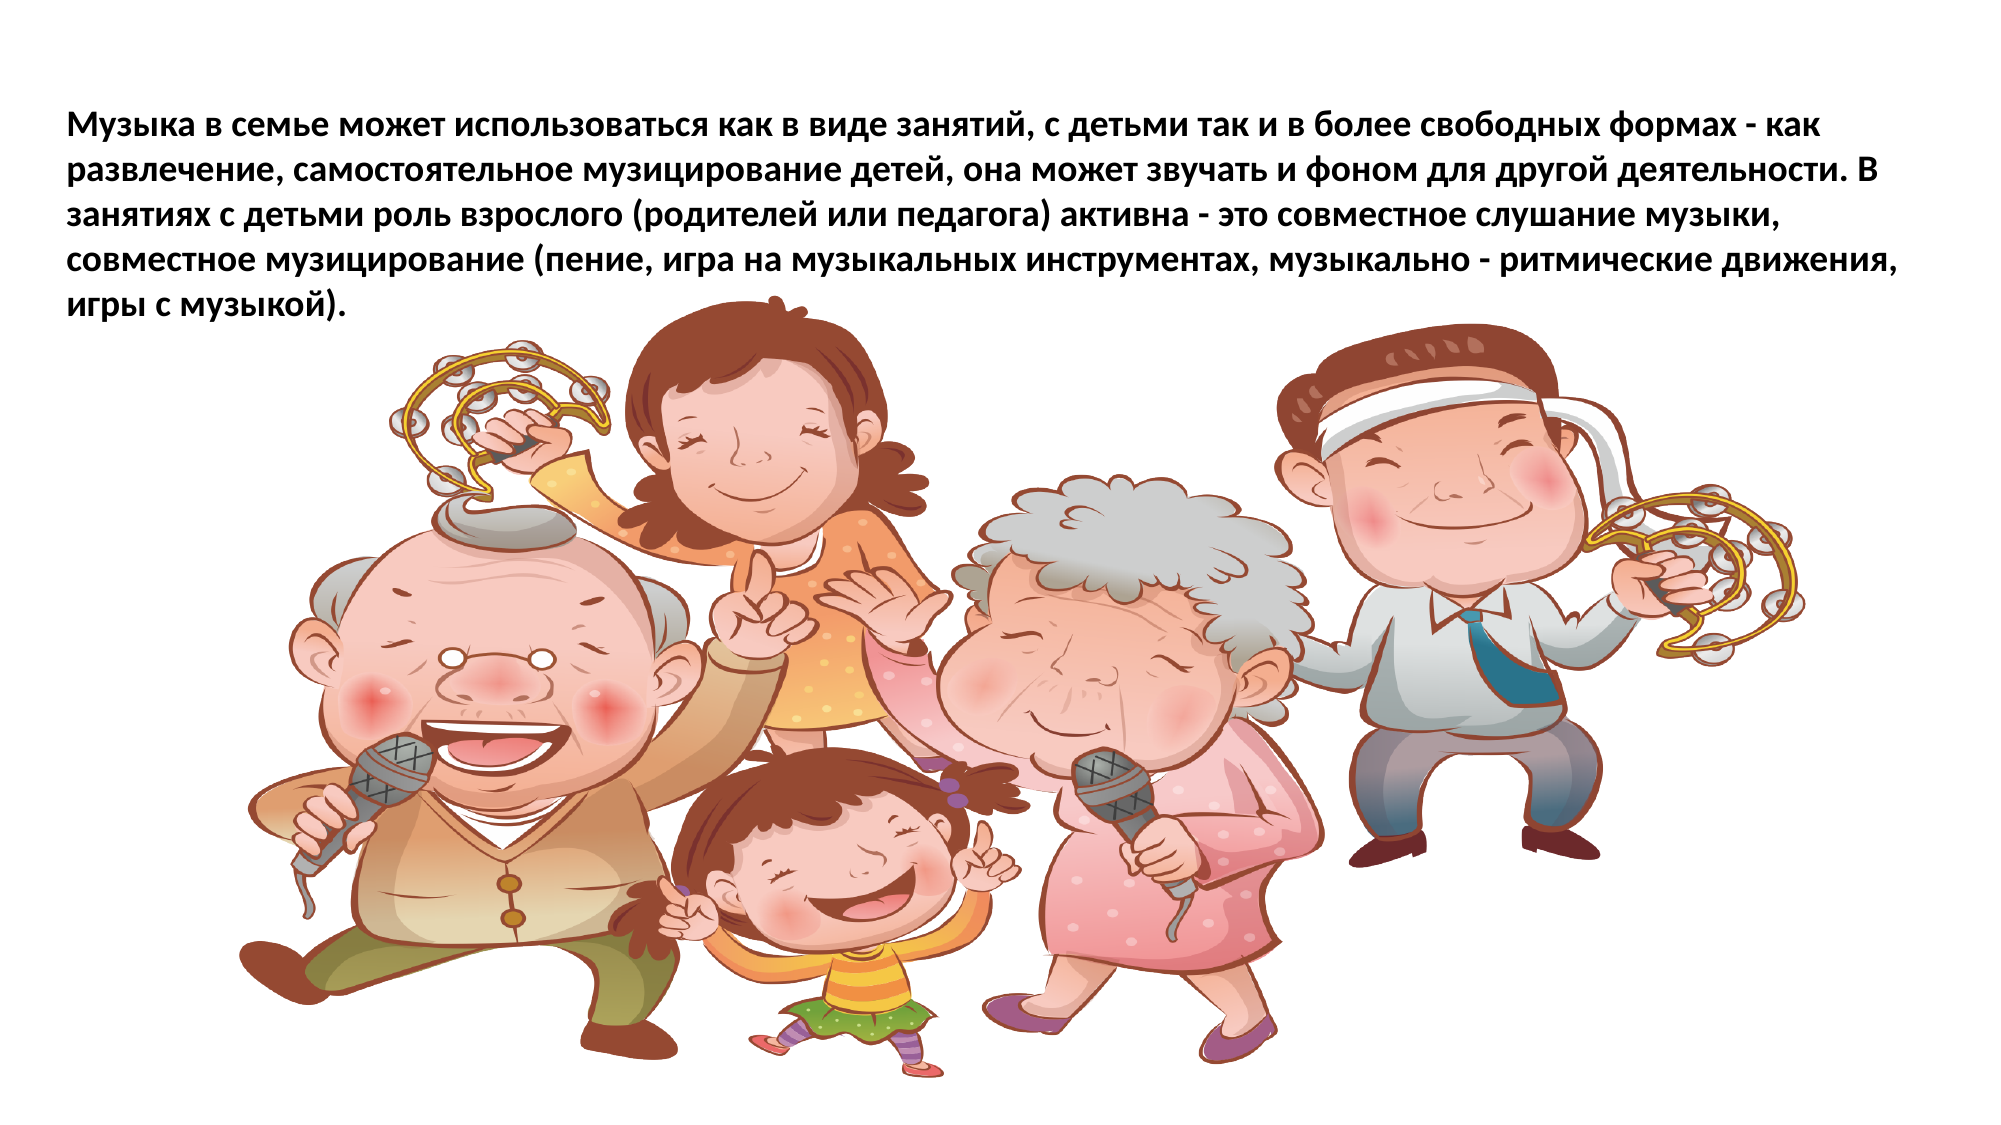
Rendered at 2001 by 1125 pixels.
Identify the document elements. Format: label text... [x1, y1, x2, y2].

text_box Музыка в семье может использоваться как в виде занятий, с детьми так и в более свободных формах - как развлечение, самостоятельное музицирование детей, она может звучать и фоном для другой деятельности. В занятиях с детьми роль взрослого (родителей или педагога) активна - это совместное слушание музыки, совместное музицирование (пение, игра на музыкальных инструментах, музыкально - ритмические движения, игры с музыкой). [51, 91, 1953, 332]
picture [239, 295, 1806, 1078]
